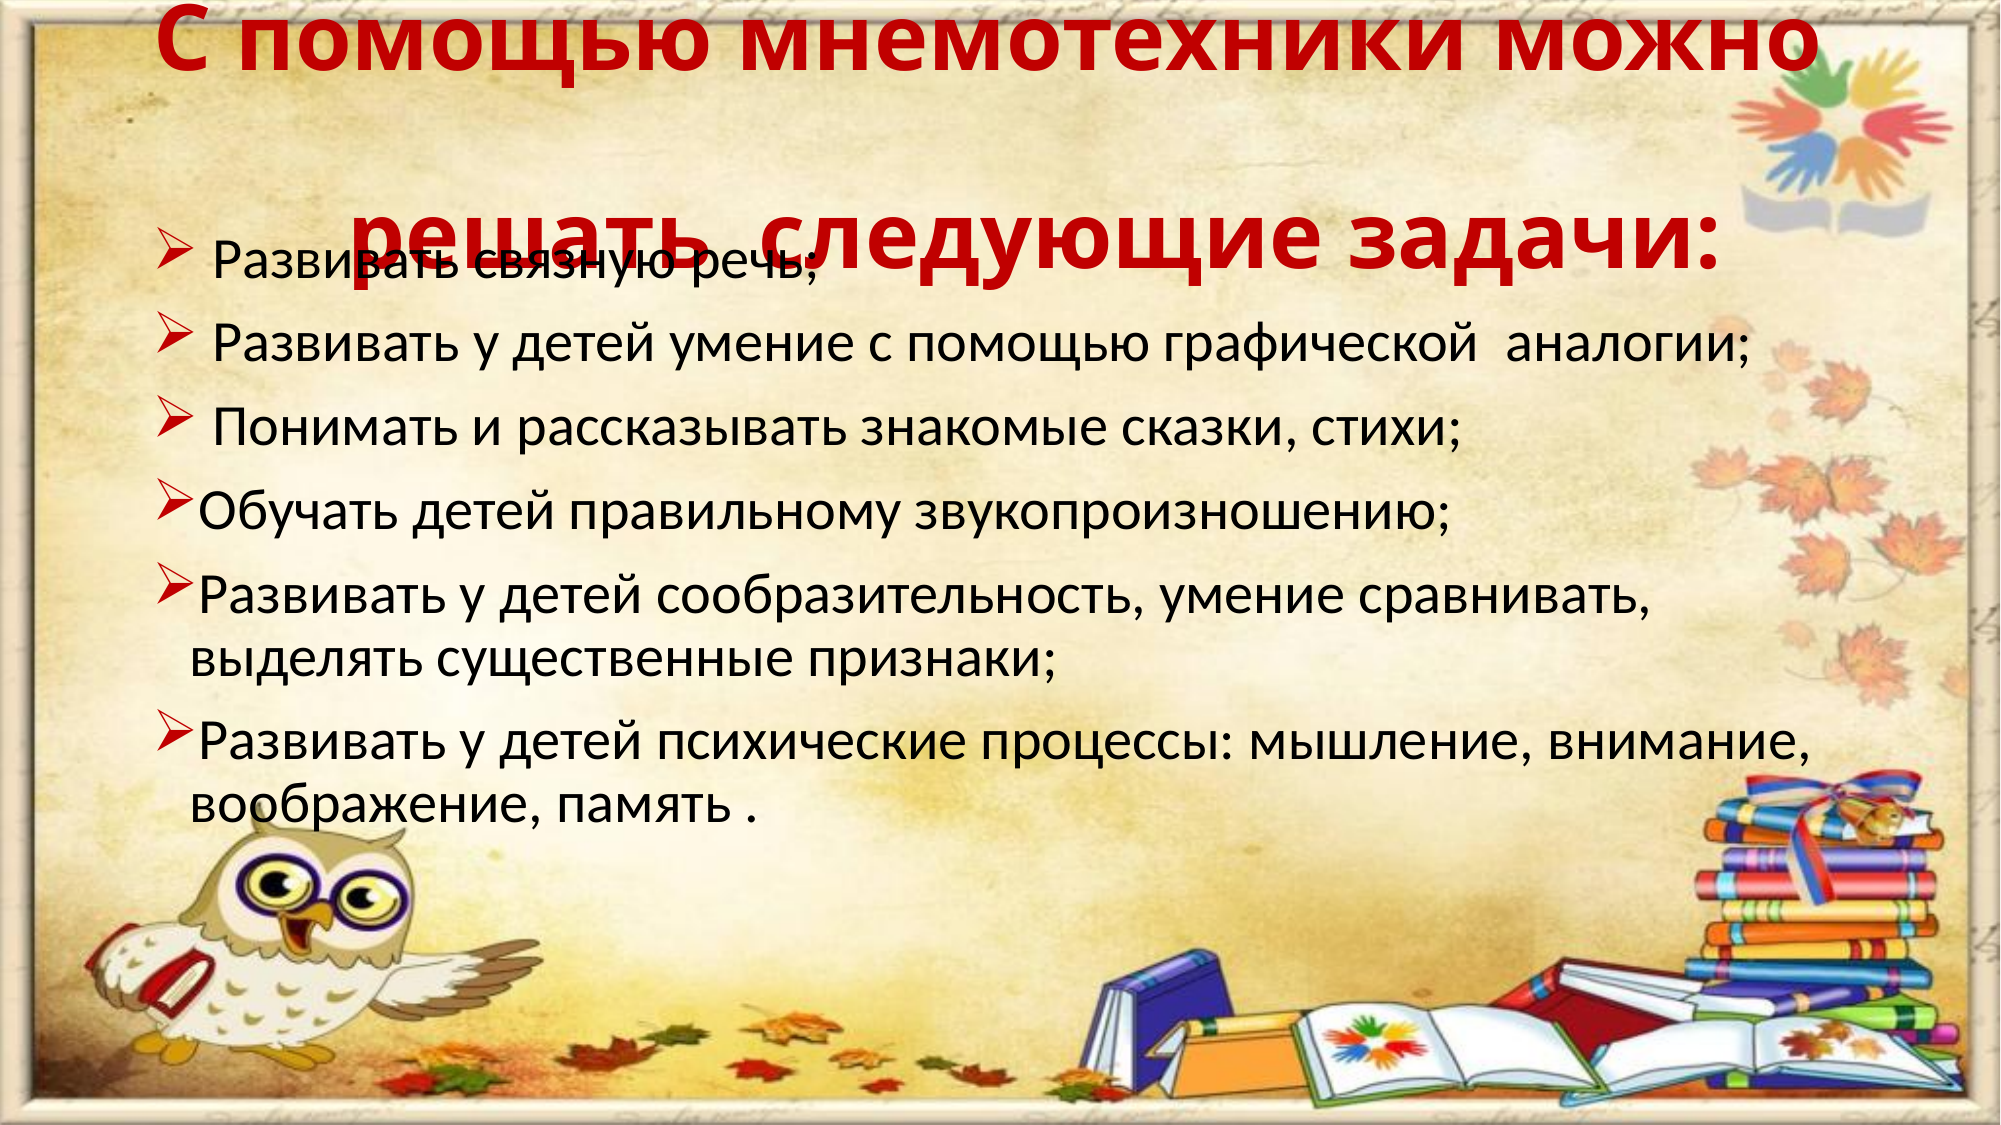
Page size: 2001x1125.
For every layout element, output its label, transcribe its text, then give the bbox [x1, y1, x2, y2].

list Развивать связную речь; Развивать у детей умение с помощью графической аналогии; Понимать и рассказывать знакомые сказки, стихи; Обучать детей правильному звукопроизношению; Развивать у детей сообразительность, умение сравнивать, выделять существенные признаки; Развивать у детей психические процессы: мышление, внимание, воображение, память . [137, 220, 1863, 934]
title С помощью мнемотехники можно решать следующие задачи: [137, 31, 1863, 220]
picture [0, 0, 2001, 1125]
